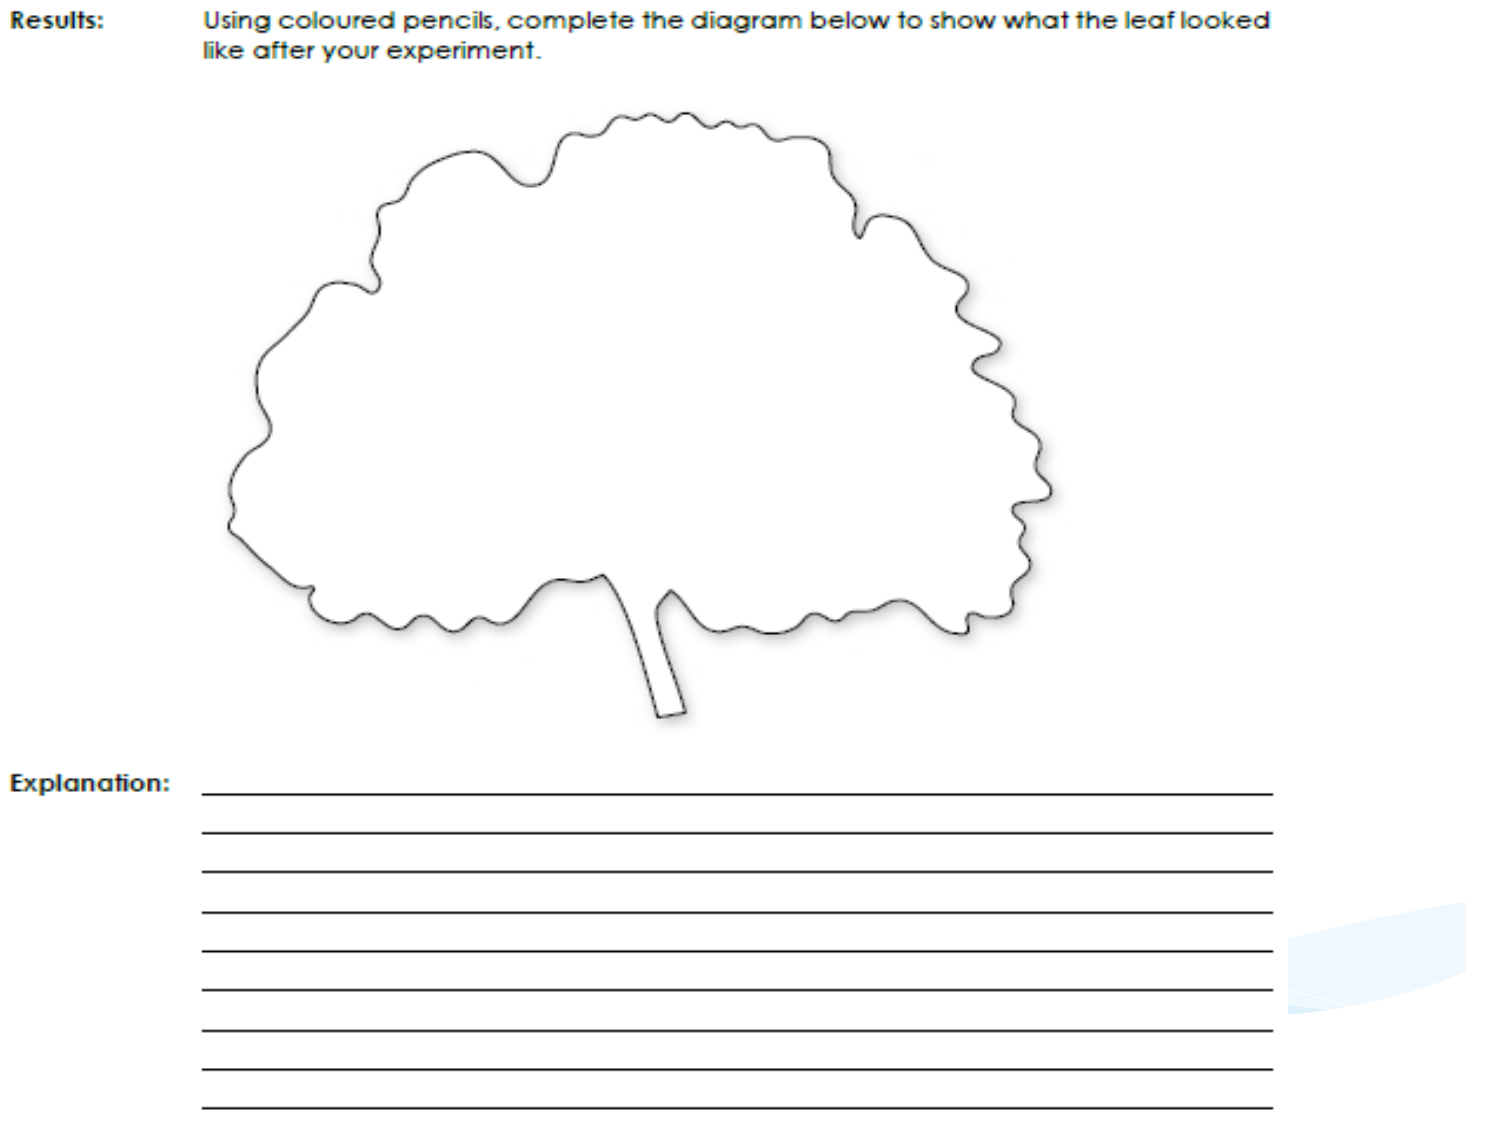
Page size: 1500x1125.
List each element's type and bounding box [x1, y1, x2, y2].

picture [0, 0, 1288, 1125]
